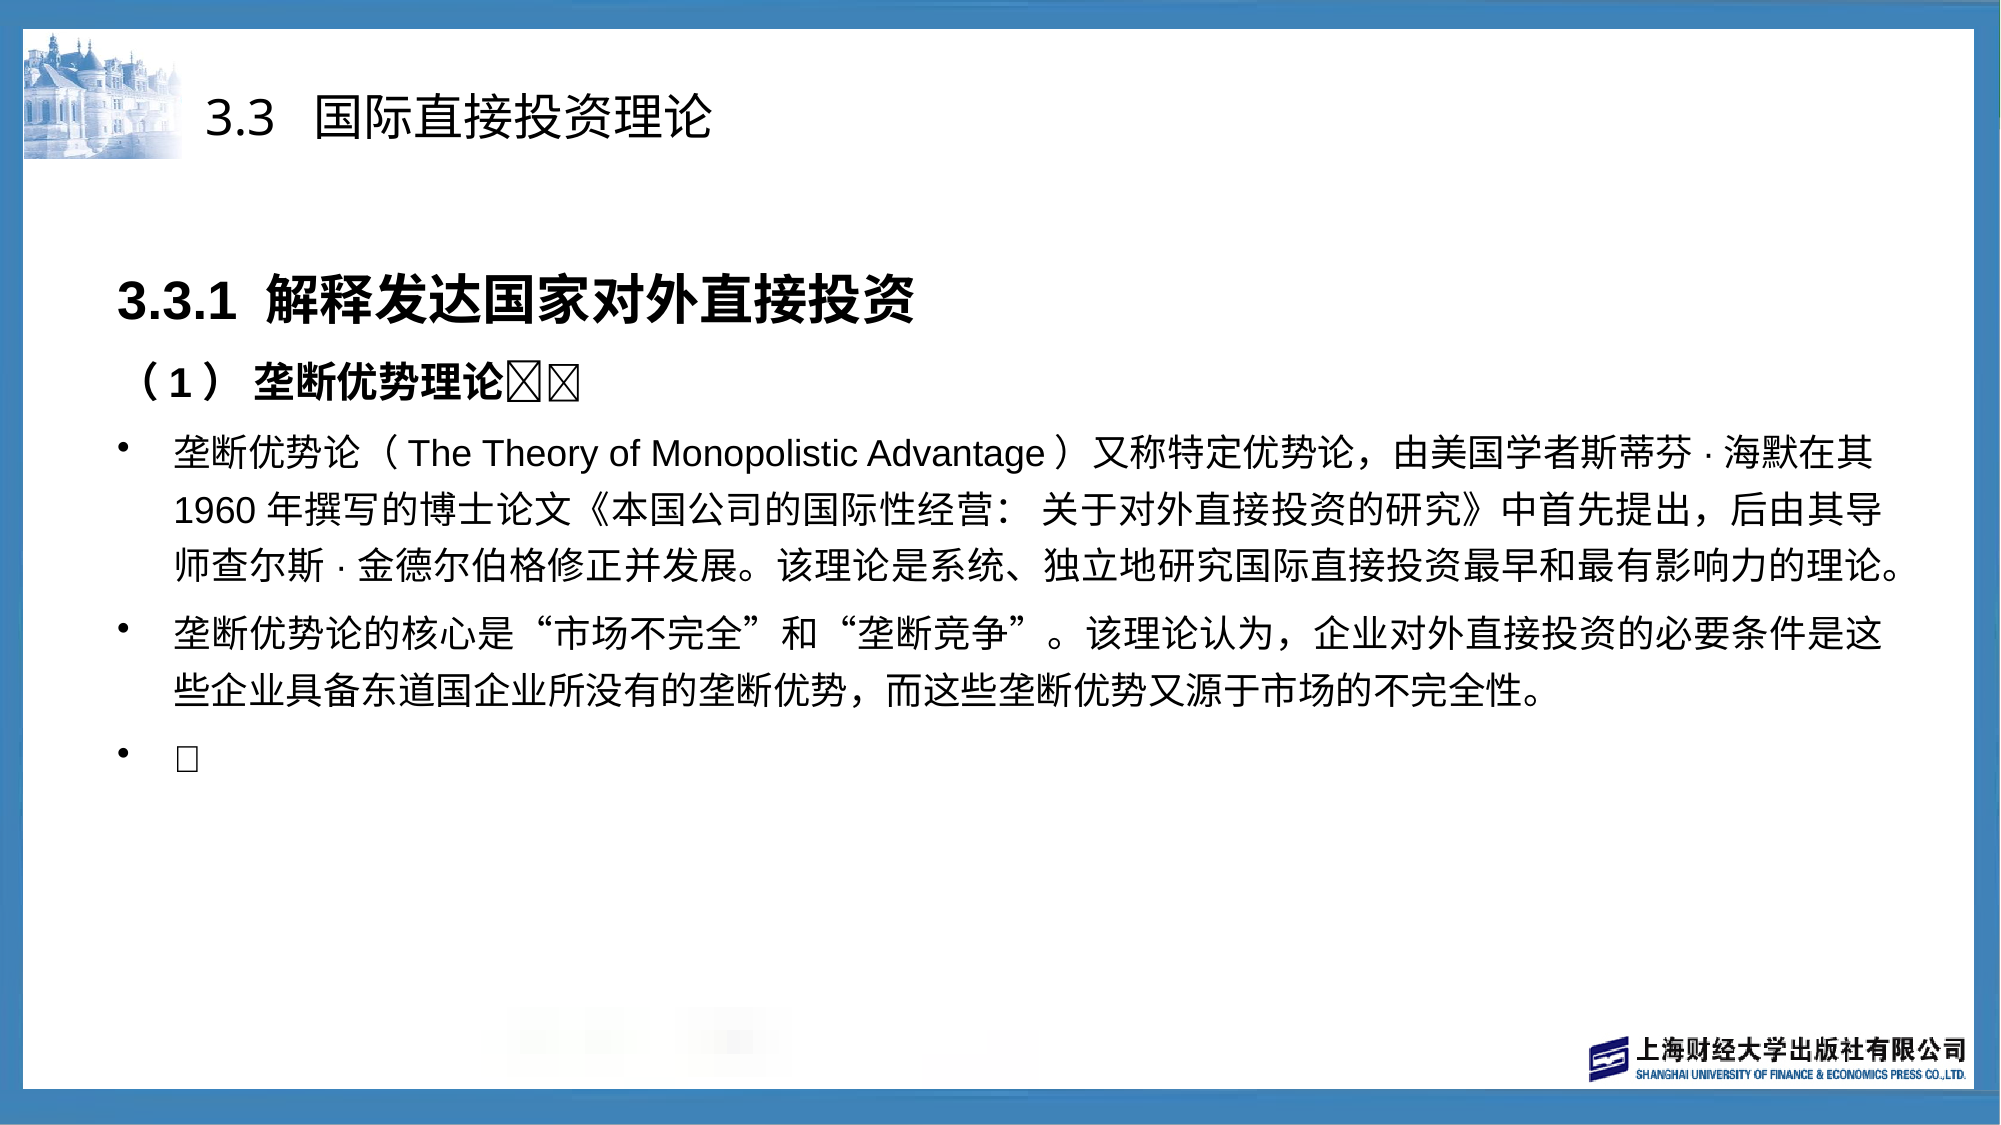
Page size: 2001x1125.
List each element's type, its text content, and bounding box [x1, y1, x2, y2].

picture [0, 0, 2001, 1125]
list 3.3.1 解释发达国家对外直接投资 （1） 垄断优势理论 垄断优势论（The Theory of Monopolistic Advantage）又称特定优势论，由美国学者斯蒂芬·海默在其1960年撰写的博士论文《本国公司的国际性经营： 关于对外直接投资的研究》中首先提出，后由其导师查尔斯·金德尔伯格修正并发展。该理论是系统、独立地研究国际直接投资最早和最有影响力的理论。 垄断优势论的核心是“市场不完全”和“垄断竞争”。该理论认为，企业对外直接投资的必要条件是这些企业具备东道国企业所没有的垄断优势，而这些垄断优势又源于市场的不完全性。  [102, 241, 1898, 1065]
title 3.3 国际直接投资理论 [190, 64, 1547, 168]
